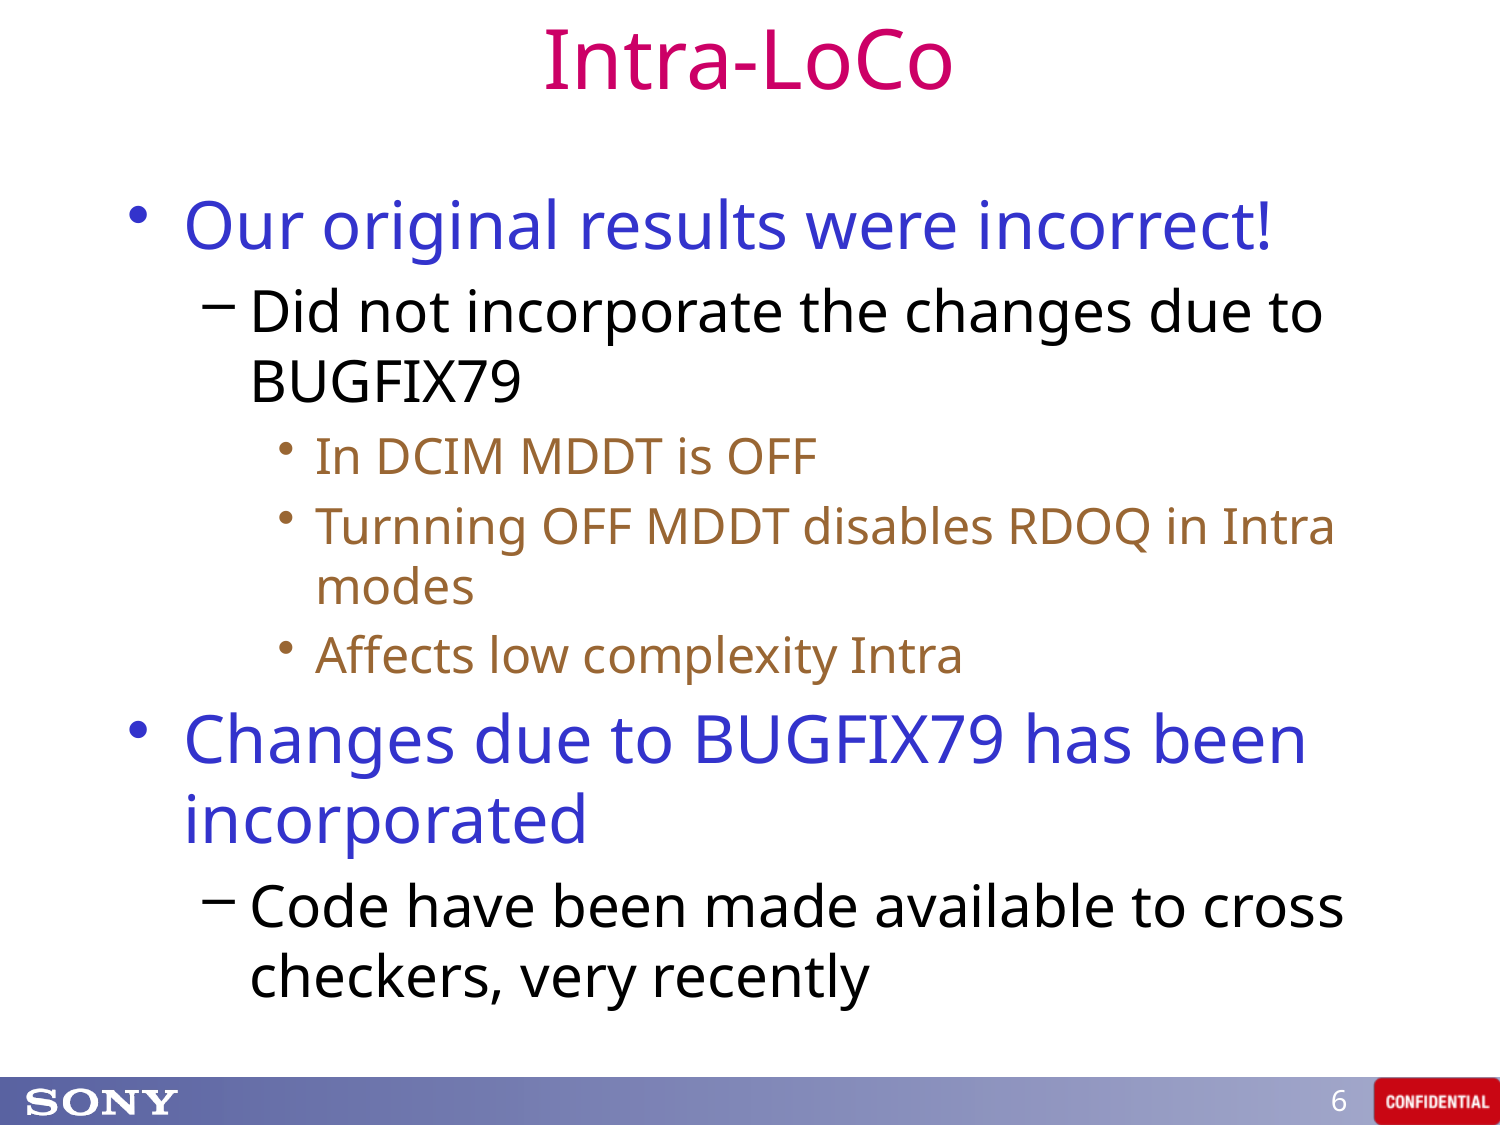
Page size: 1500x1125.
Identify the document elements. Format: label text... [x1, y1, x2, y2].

slide_number 6 [1049, 1074, 1363, 1125]
picture [1368, 1071, 1500, 1125]
picture [26, 1088, 178, 1116]
title Intra-LoCo [112, 0, 1388, 115]
list Our original results were incorrect! Did not incorporate the changes due to BUGFIX79 In DCIM MDDT is OFF Turnning OFF MDDT disables RDOQ in Intra modes Affects low complexity Intra Changes due to BUGFIX79 has been incorporated Code have been made available to cross checkers, very recently [112, 174, 1388, 1076]
